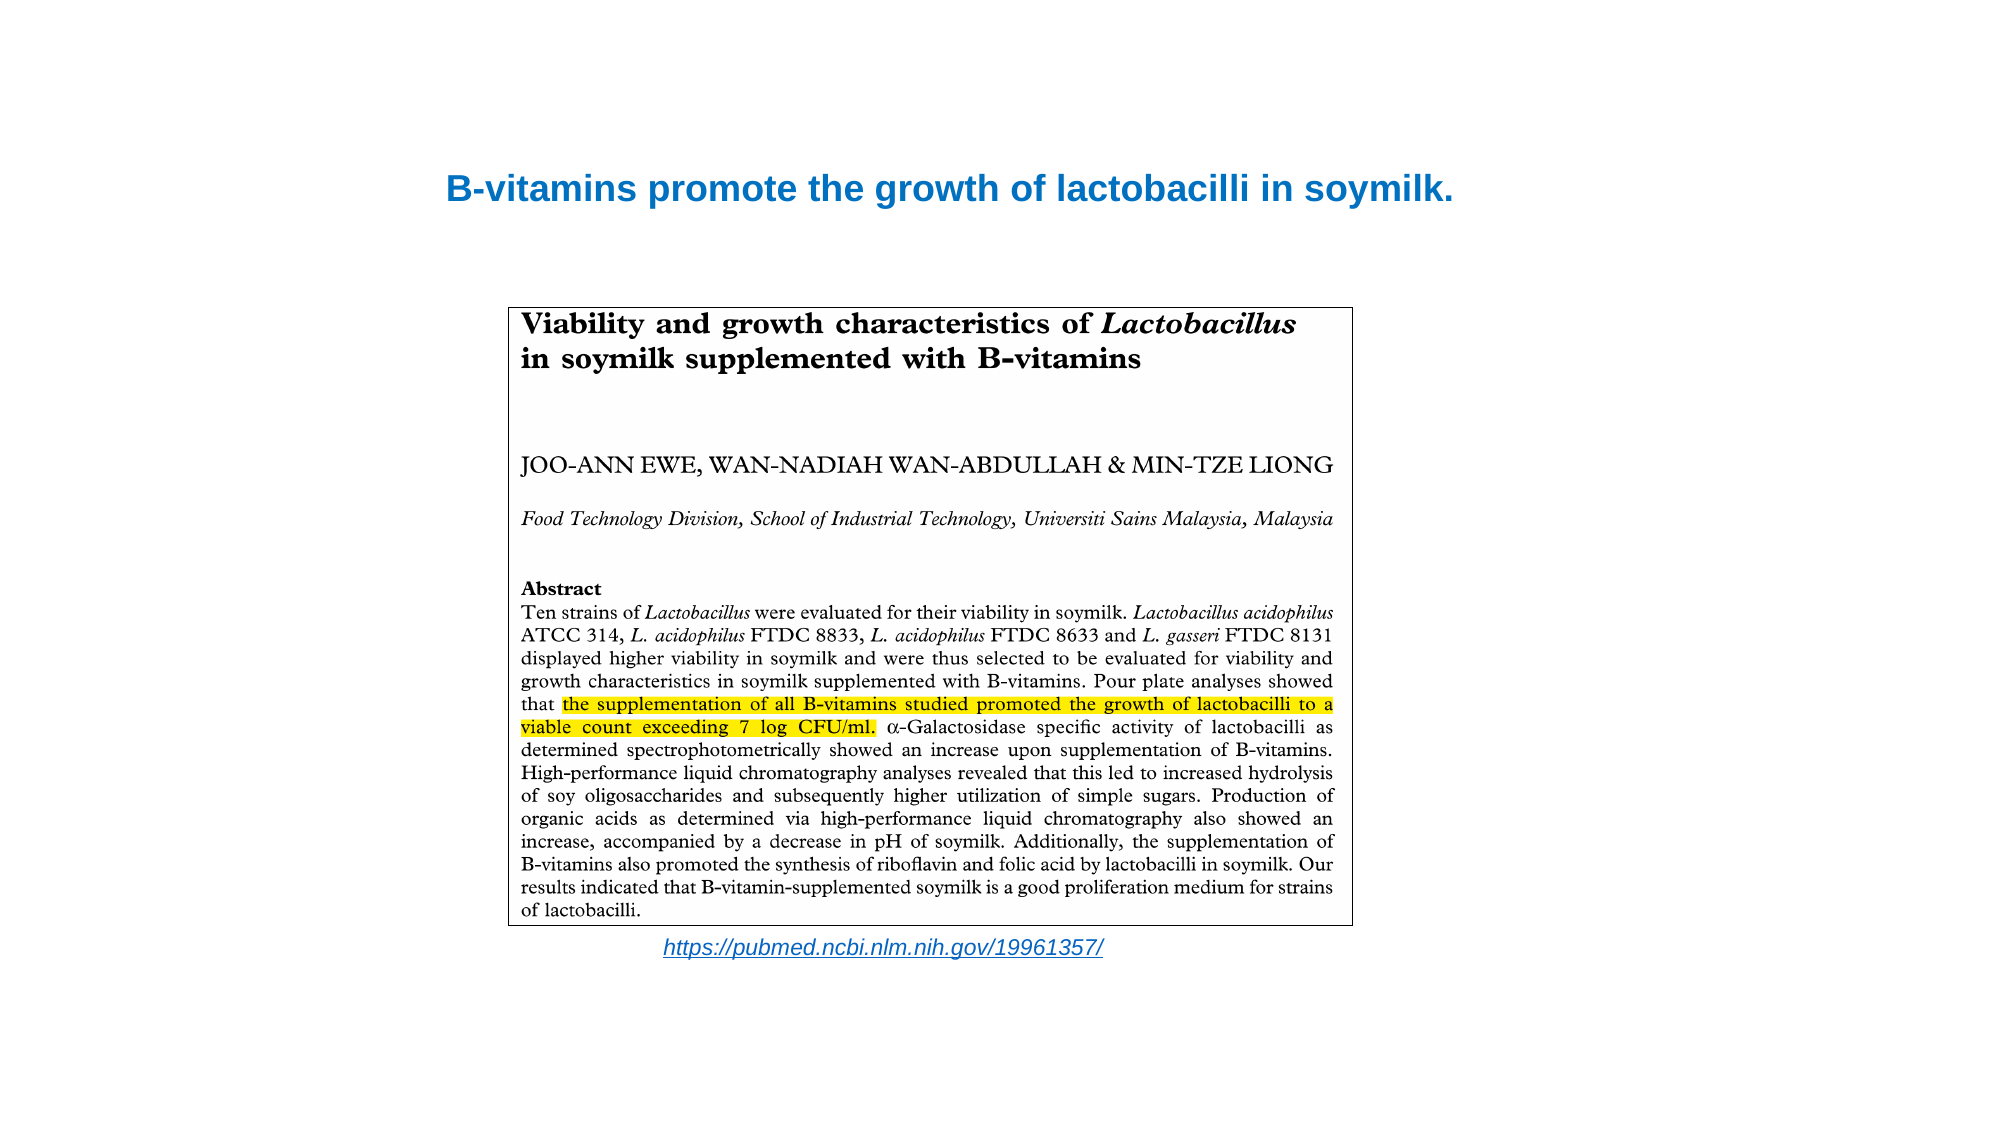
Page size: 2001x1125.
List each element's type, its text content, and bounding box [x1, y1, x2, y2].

text_box https://pubmed.ncbi.nlm.nih.gov/19961357/ [648, 926, 1119, 968]
text_box B-vitamins promote the growth of lactobacilli in soymilk. [430, 156, 1850, 217]
picture [508, 307, 1353, 926]
